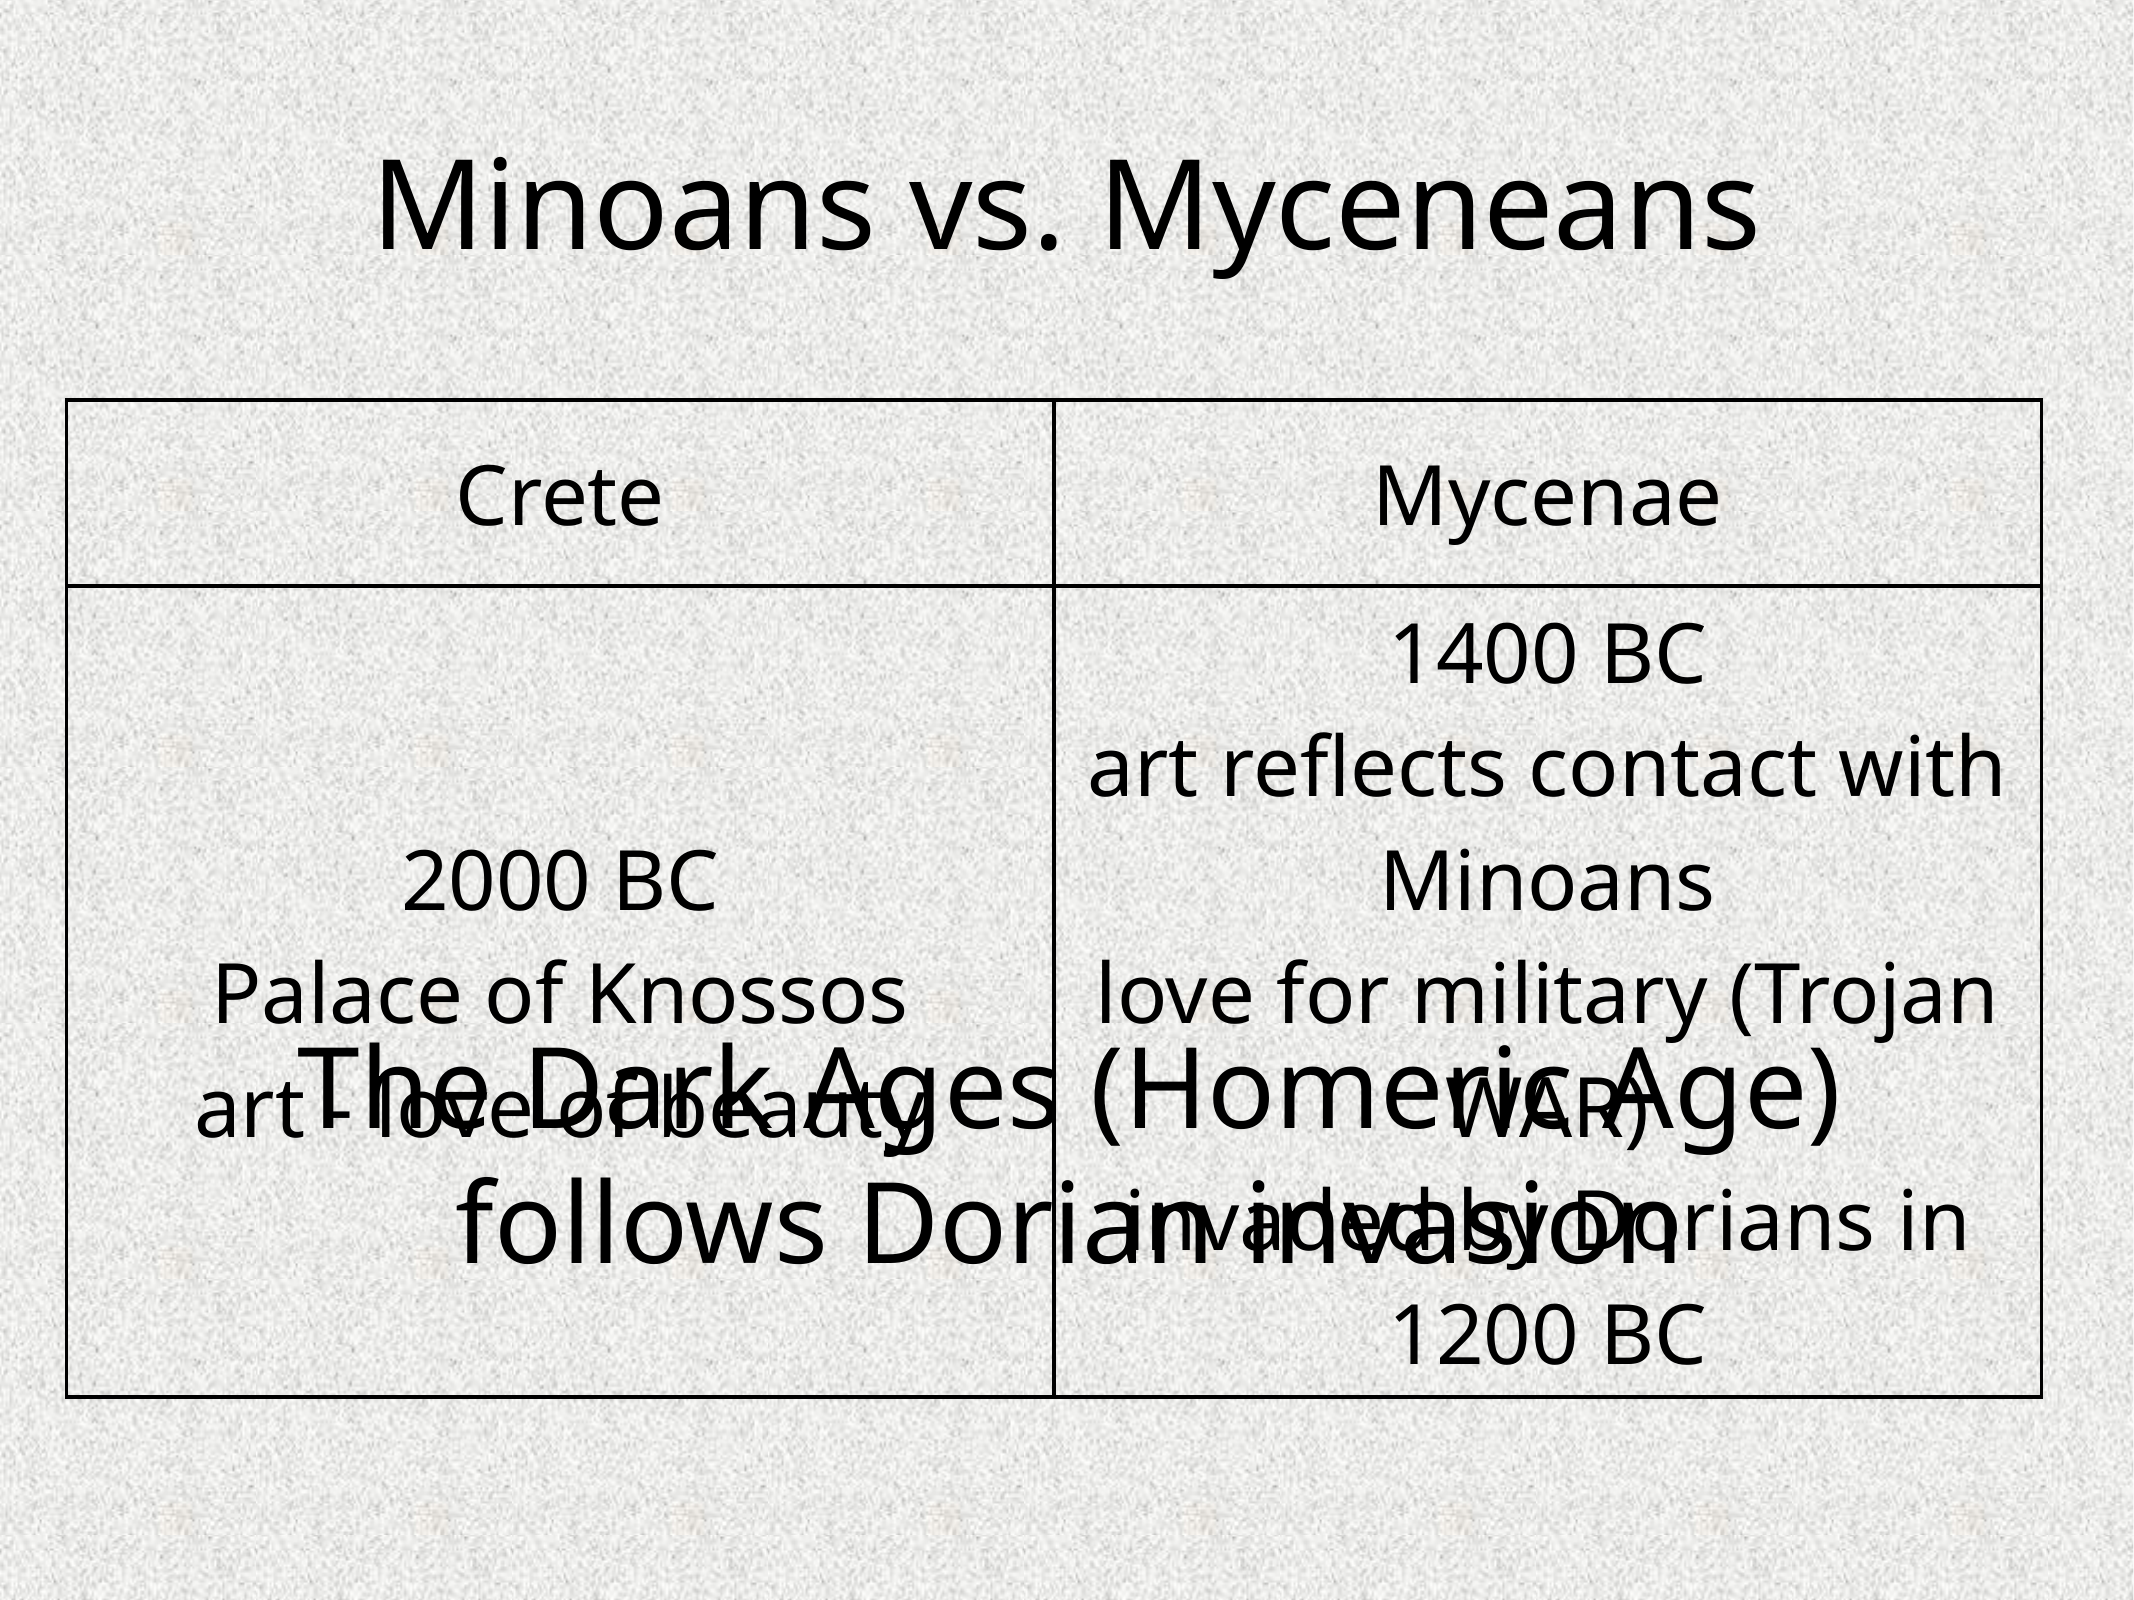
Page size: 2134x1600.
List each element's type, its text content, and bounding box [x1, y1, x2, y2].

text_box The Dark Ages (Homeric Age) follows Dorian invasion [154, 1016, 1987, 1287]
title Minoans vs. Myceneans [93, 53, 2041, 284]
table_header Mycenae [1056, 402, 2040, 584]
table_cell 1400 BC art reflects contact with Minoans love for military (Trojan WAR) invaded by Dorians in 1200 BC [1056, 588, 2040, 1395]
table_cell 2000 BC Palace of Knossos art - love of beauty [68, 588, 1052, 1395]
table_header Crete [68, 402, 1052, 584]
picture [0, 0, 2134, 1600]
